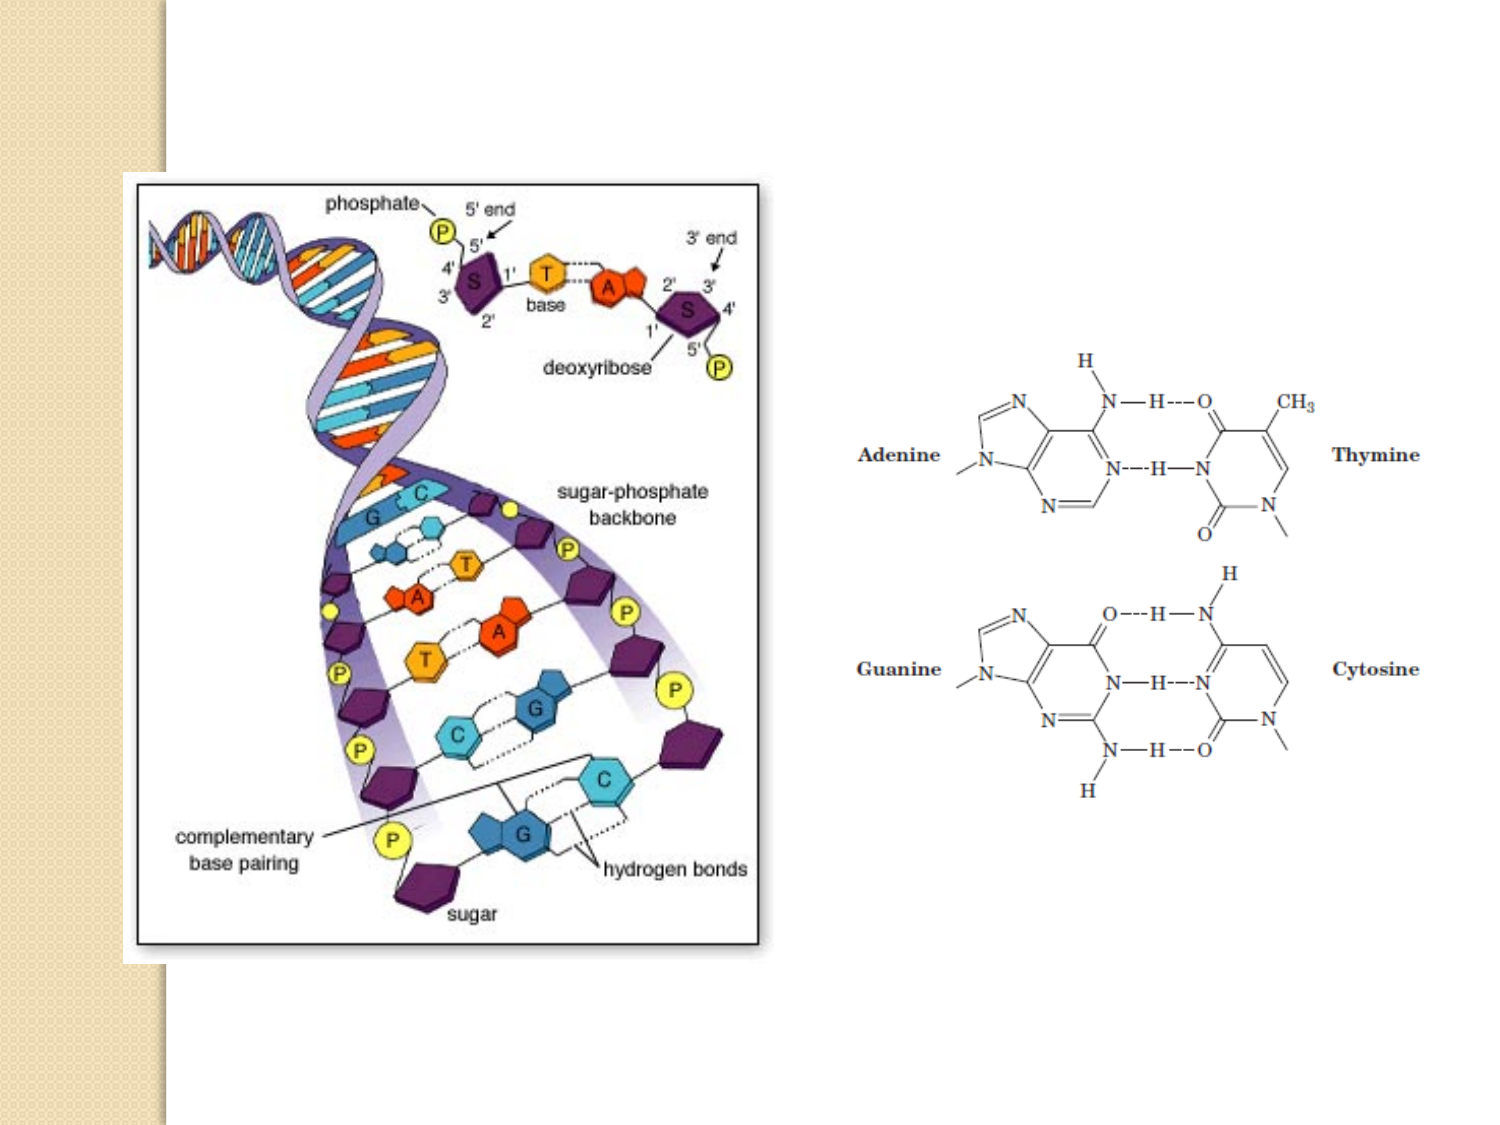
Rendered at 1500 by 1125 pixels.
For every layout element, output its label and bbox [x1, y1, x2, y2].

picture [790, 312, 1487, 812]
picture [123, 172, 778, 965]
